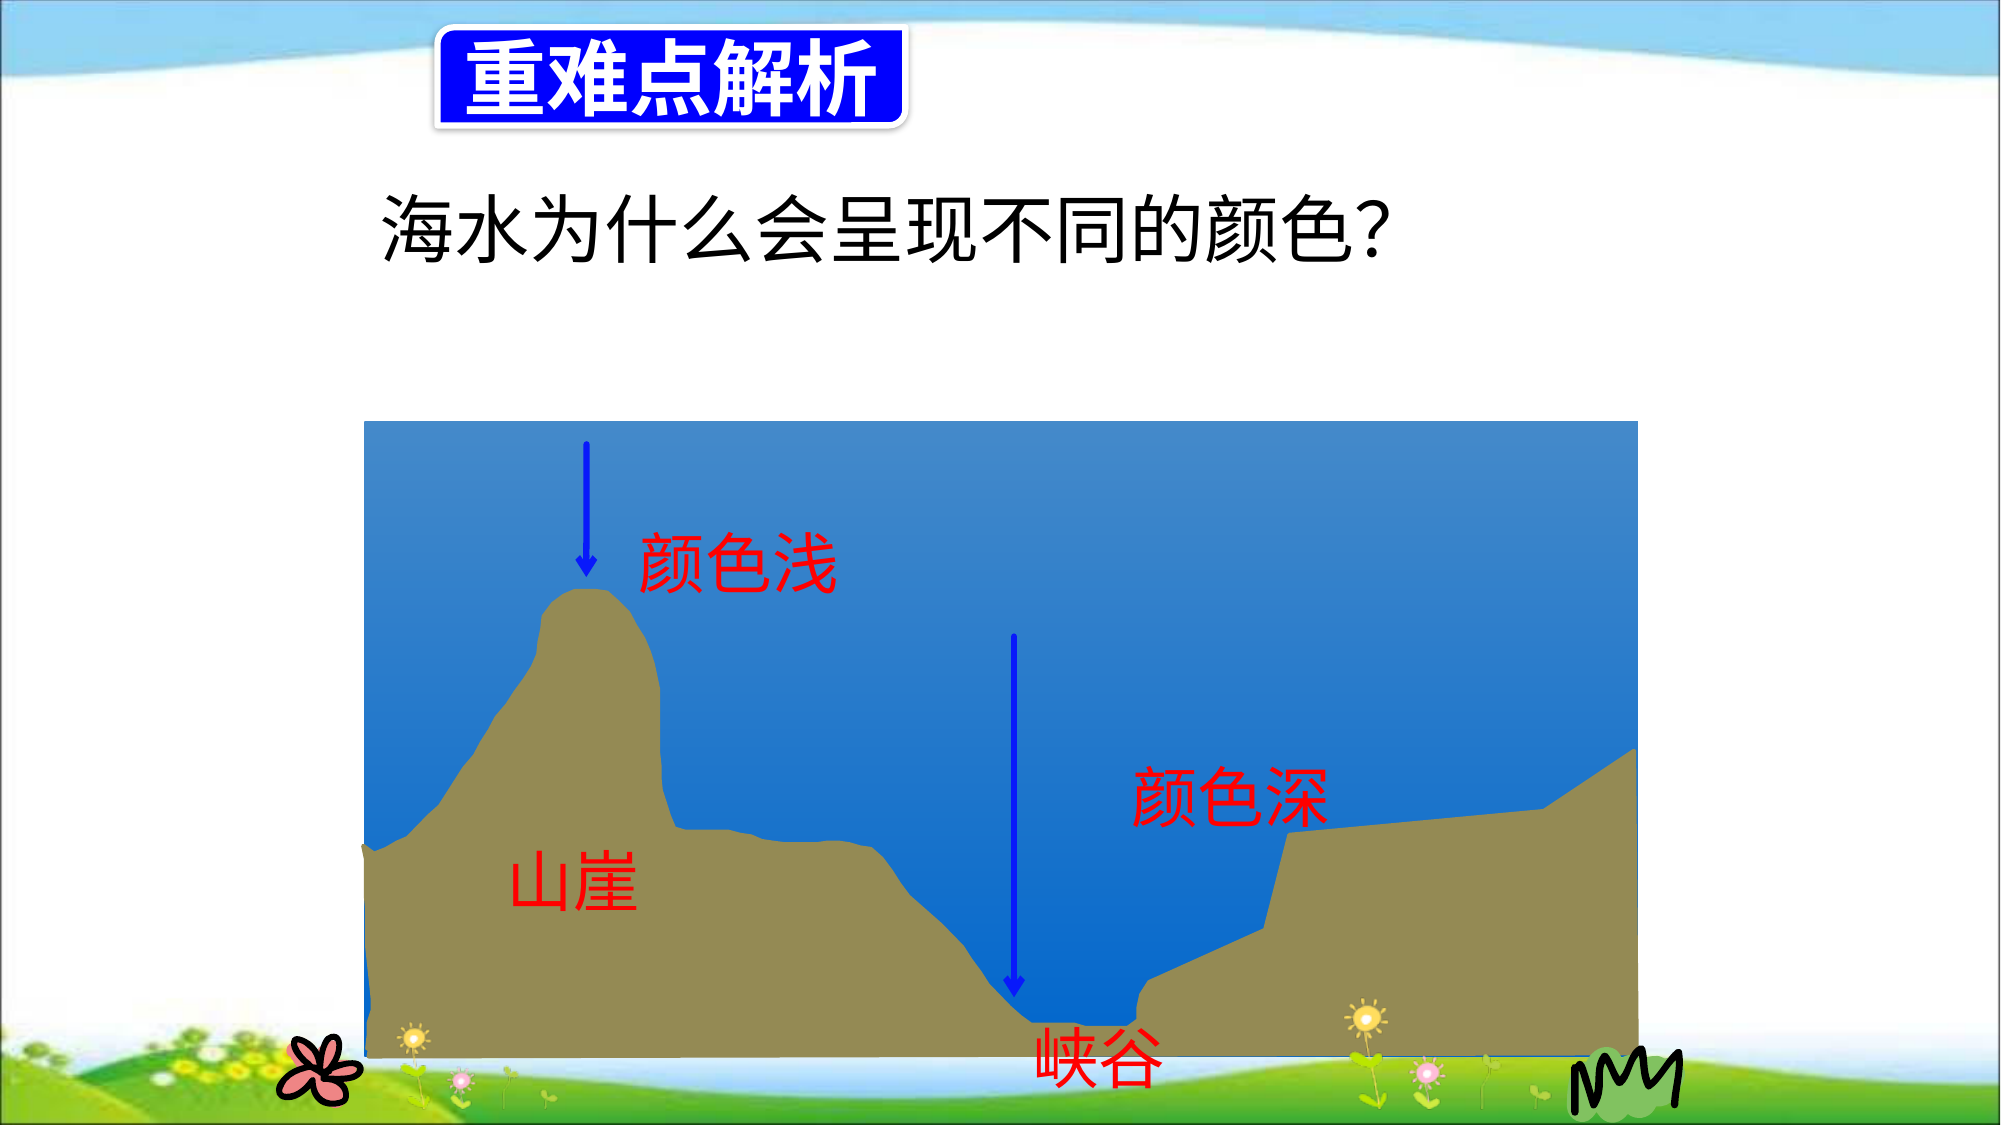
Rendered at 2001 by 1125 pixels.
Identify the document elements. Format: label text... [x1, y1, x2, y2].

text_box 峡谷 [1017, 1065, 1181, 1105]
text_box 海水为什么会呈现不同的颜色？ [364, 174, 1445, 280]
text_box 重难点解析 [434, 24, 909, 129]
picture [0, 0, 2001, 1125]
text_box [362, 420, 1639, 1057]
